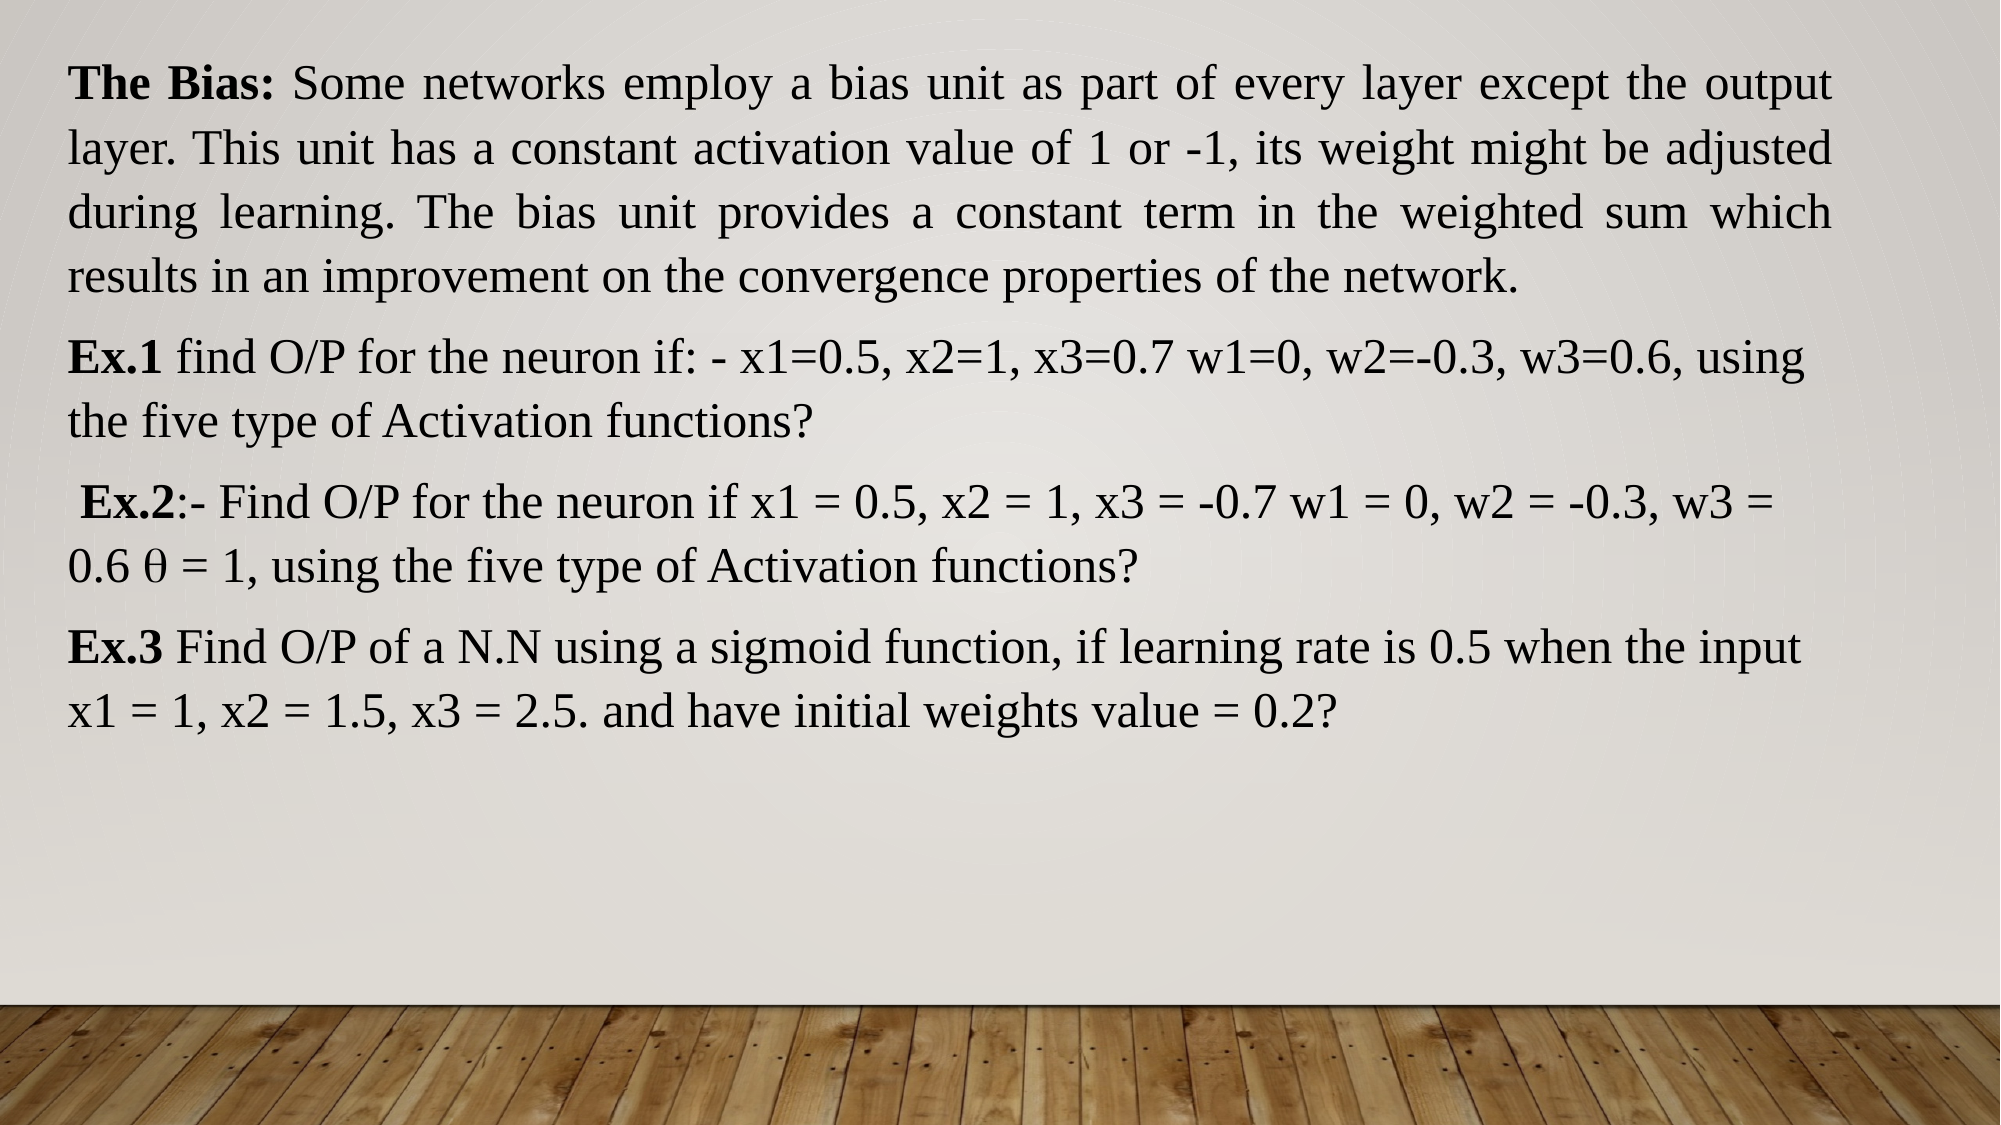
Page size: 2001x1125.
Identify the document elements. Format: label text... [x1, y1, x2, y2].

picture [0, 1005, 2000, 1125]
text_box The Bias: Some networks employ a bias unit as part of every layer except the output layer. This unit has a constant activation value of 1 or -1, its weight might be adjusted during learning. The bias unit provides a constant term in the weighted sum which results in an improvement on the convergence properties of the network. Ex.1 find O/P for the neuron if: - x1=0.5, x2=1, x3=0.7 w1=0, w2=-0.3, w3=0.6, using the five type of Activation functions? Ex.2:- Find O/P for the neuron if x1 = 0.5, x2 = 1, x3 = -0.7 w1 = 0, w2 = -0.3, w3 = 0.6  = 1, using the five type of Activation functions? Ex.3 Find O/P of a N.N using a sigmoid function, if learning rate is 0.5 when the input x1 = 1, x2 = 1.5, x3 = 2.5. and have initial weights value = 0.2? [52, 38, 1849, 746]
